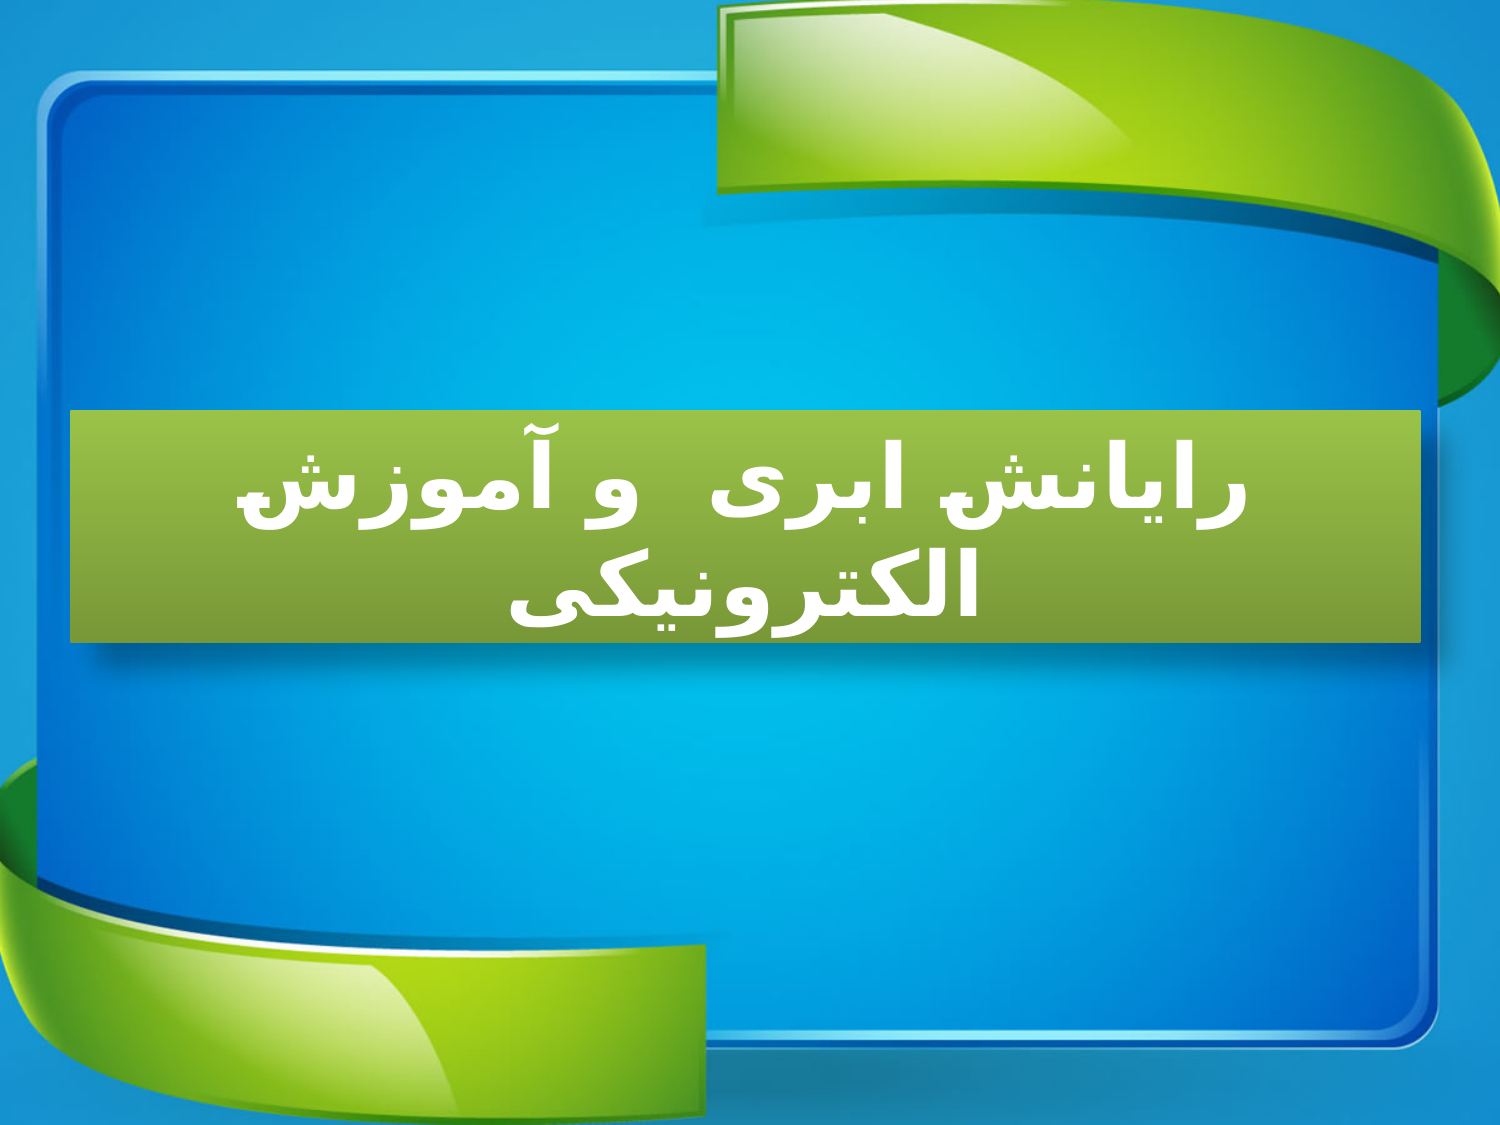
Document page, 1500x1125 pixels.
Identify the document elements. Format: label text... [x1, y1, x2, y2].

title رایانش ابری و آموزش الکترونیکی [70, 409, 1421, 644]
picture [0, 0, 1500, 1125]
